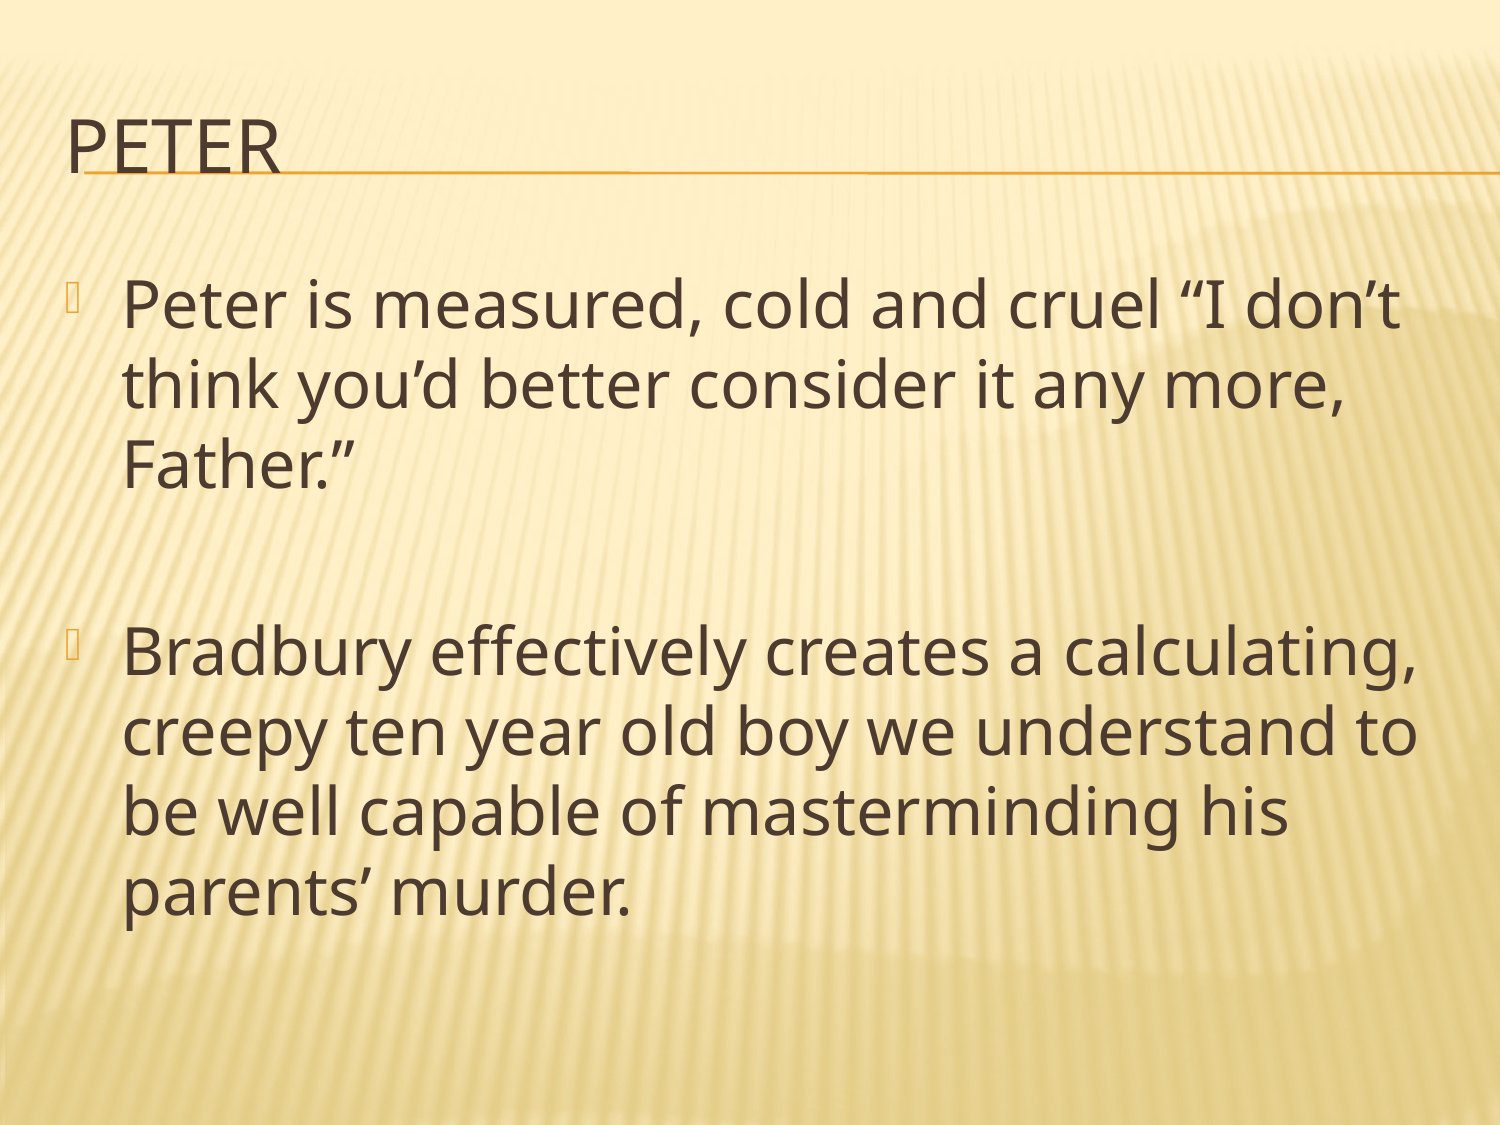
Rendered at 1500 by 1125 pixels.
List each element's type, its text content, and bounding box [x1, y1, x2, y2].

list Peter is measured, cold and cruel “I don’t think you’d better consider it any more, Father.” Bradbury effectively creates a calculating, creepy ten year old boy we understand to be well capable of masterminding his parents’ murder. [50, 254, 1475, 998]
title Peter [50, 75, 1475, 213]
